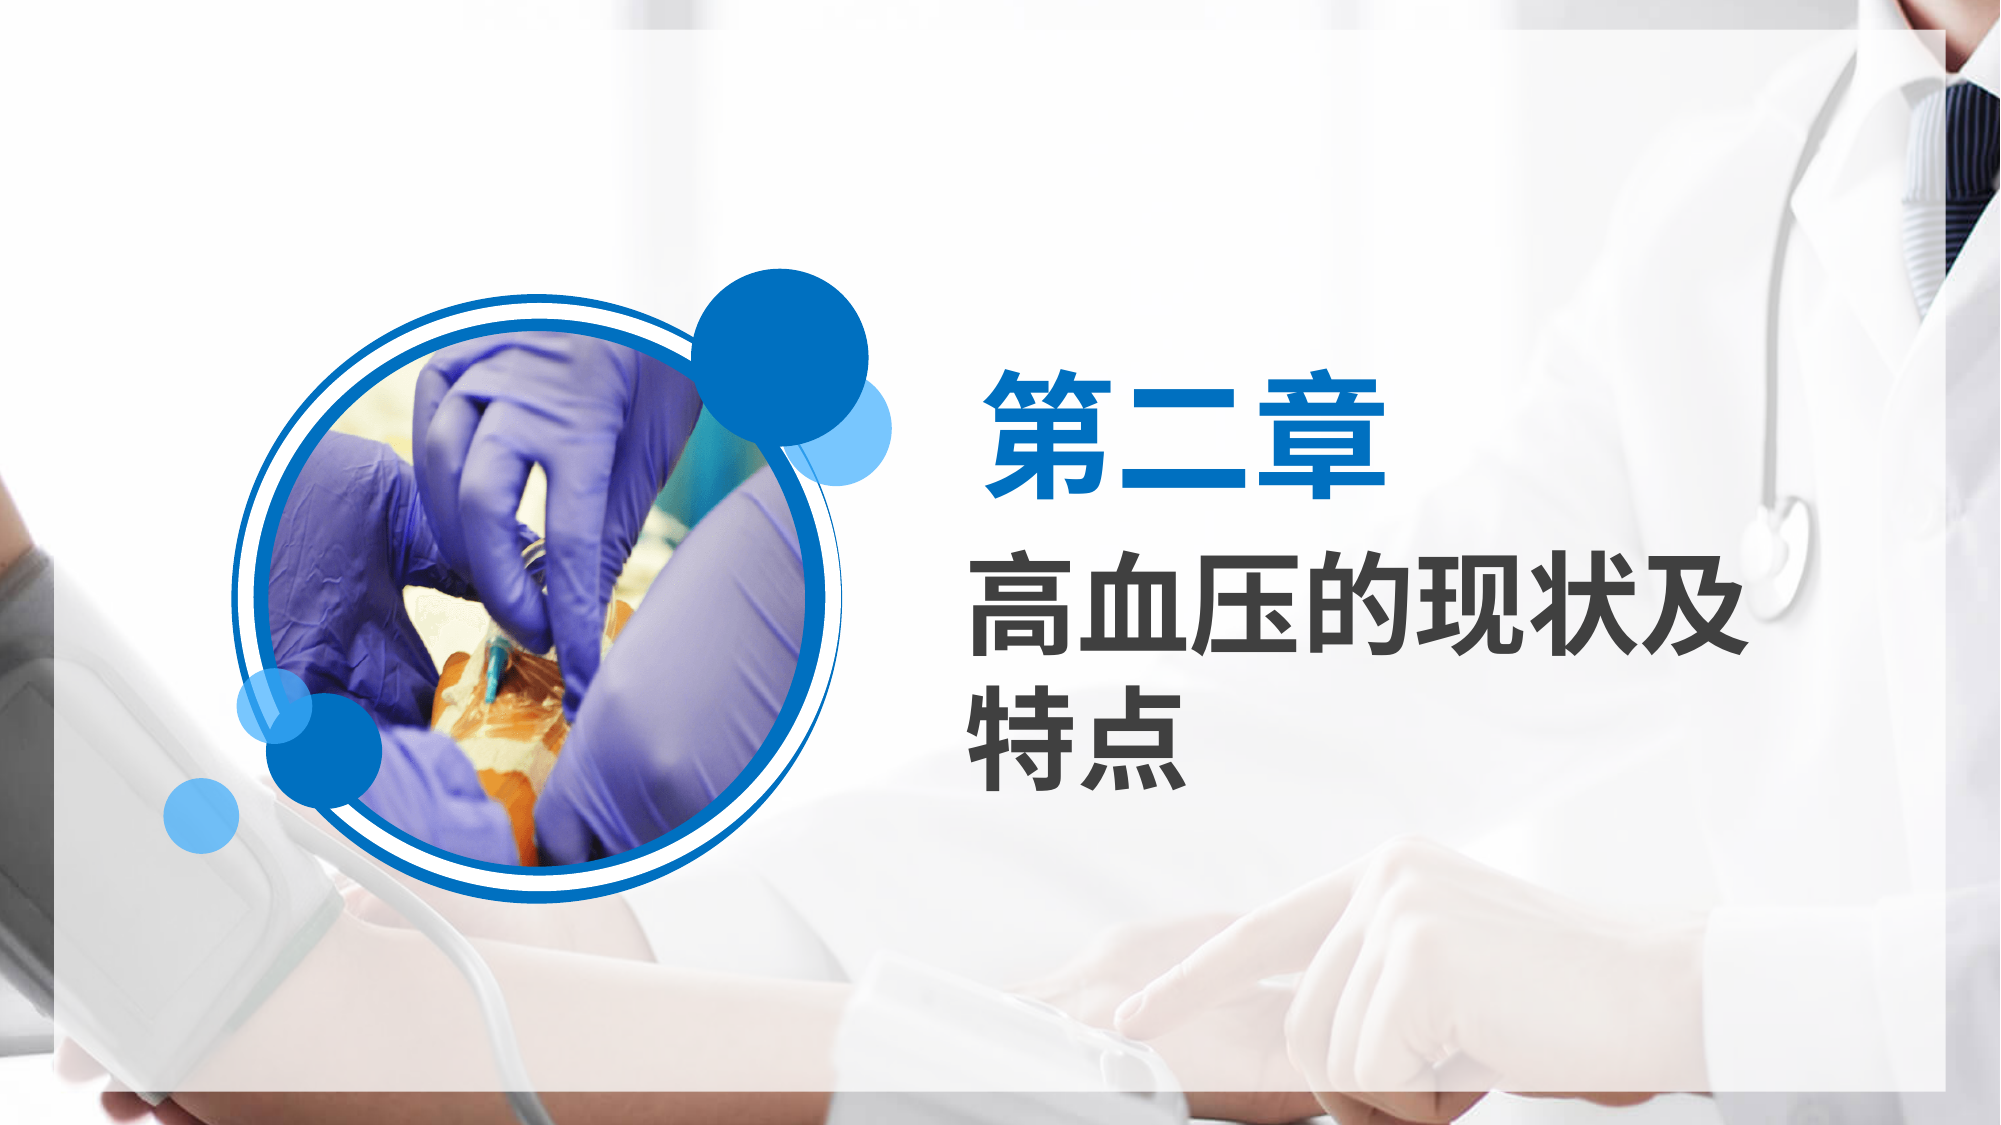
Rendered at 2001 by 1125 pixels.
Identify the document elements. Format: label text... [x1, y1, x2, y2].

text_box [162, 777, 241, 855]
text_box [834, 379, 893, 488]
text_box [245, 310, 834, 886]
text_box [235, 680, 245, 732]
text_box [703, 267, 870, 430]
picture [0, 0, 2000, 1125]
text_box [53, 29, 1947, 1093]
text_box 高血压的现状及特点 [950, 526, 1820, 811]
text_box 第二章 [963, 342, 1440, 523]
